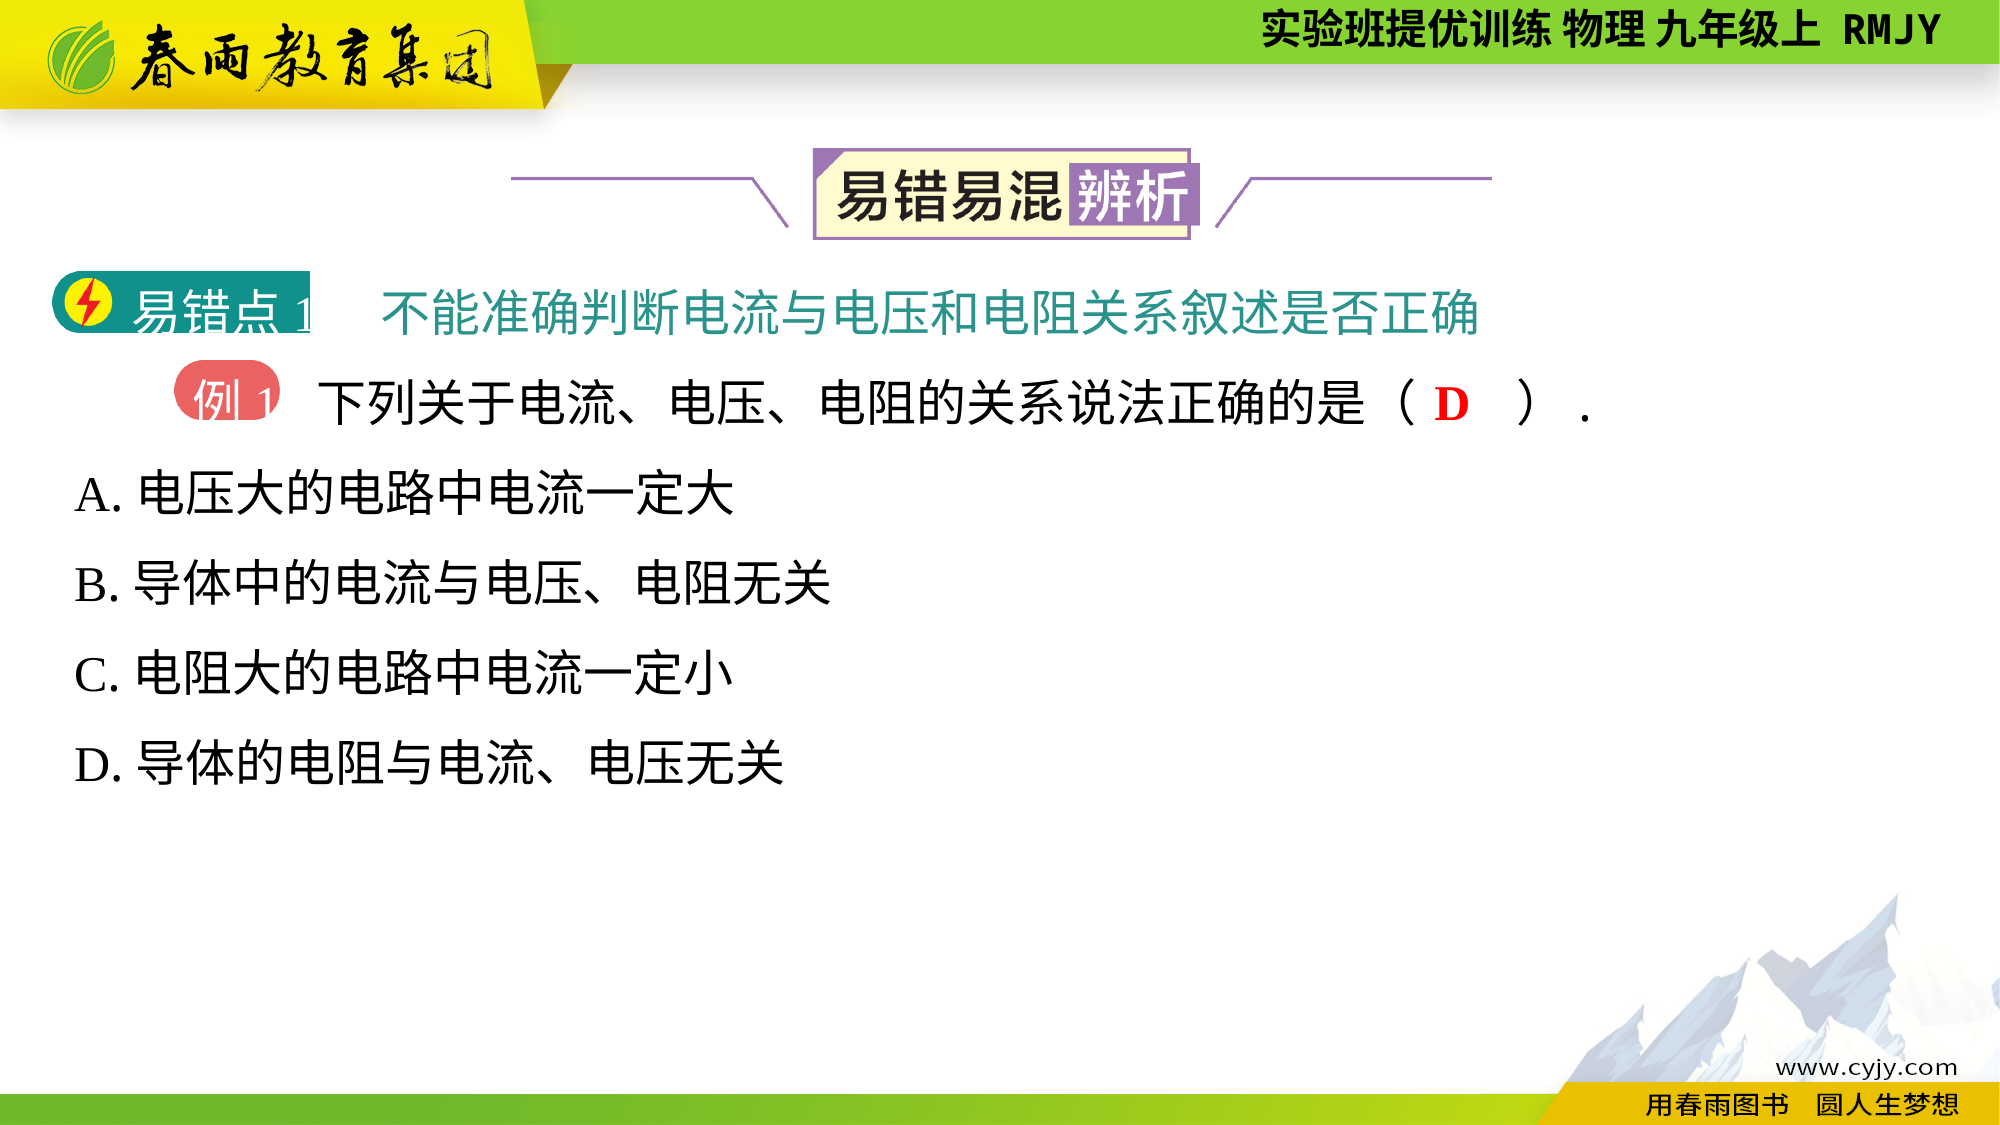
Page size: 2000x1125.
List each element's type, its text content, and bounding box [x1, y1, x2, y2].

text_box D [1419, 332, 1486, 438]
list 易错点1 不能准确判断电流与电压和电阻关系叙述是否正确 例1 下列关于电流、电压、电阻的关系说法正确的是（ ）. A.电压大的电路中电流一定大 B.导体中的电流与电压、电阻无关 C.电阻大的电路中电流一定小 D.导体的电阻与电流、电压无关 [59, 243, 1944, 793]
picture [0, 0, 2000, 1125]
